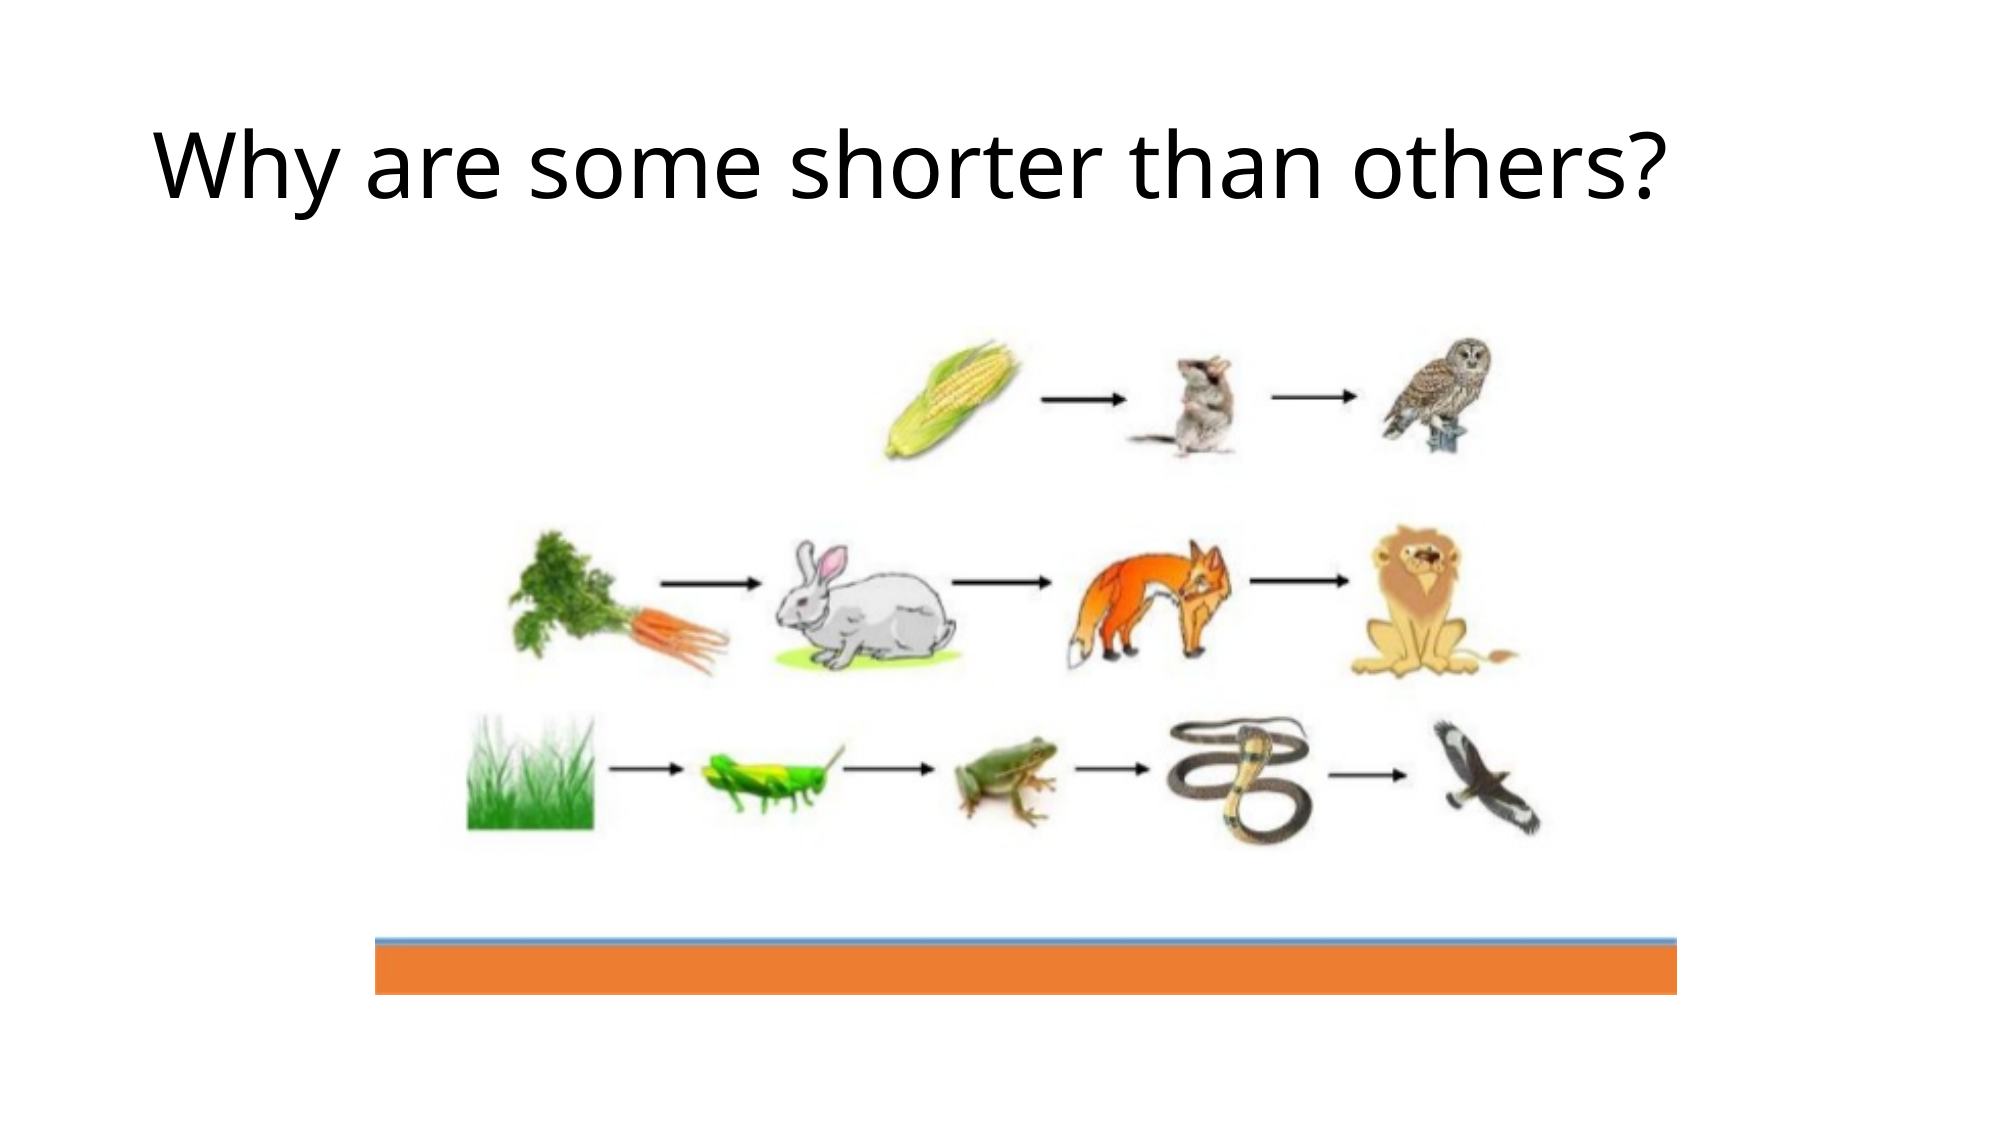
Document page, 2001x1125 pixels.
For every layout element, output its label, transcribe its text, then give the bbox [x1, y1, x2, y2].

title Why are some shorter than others? [137, 59, 1863, 278]
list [374, 261, 1677, 995]
